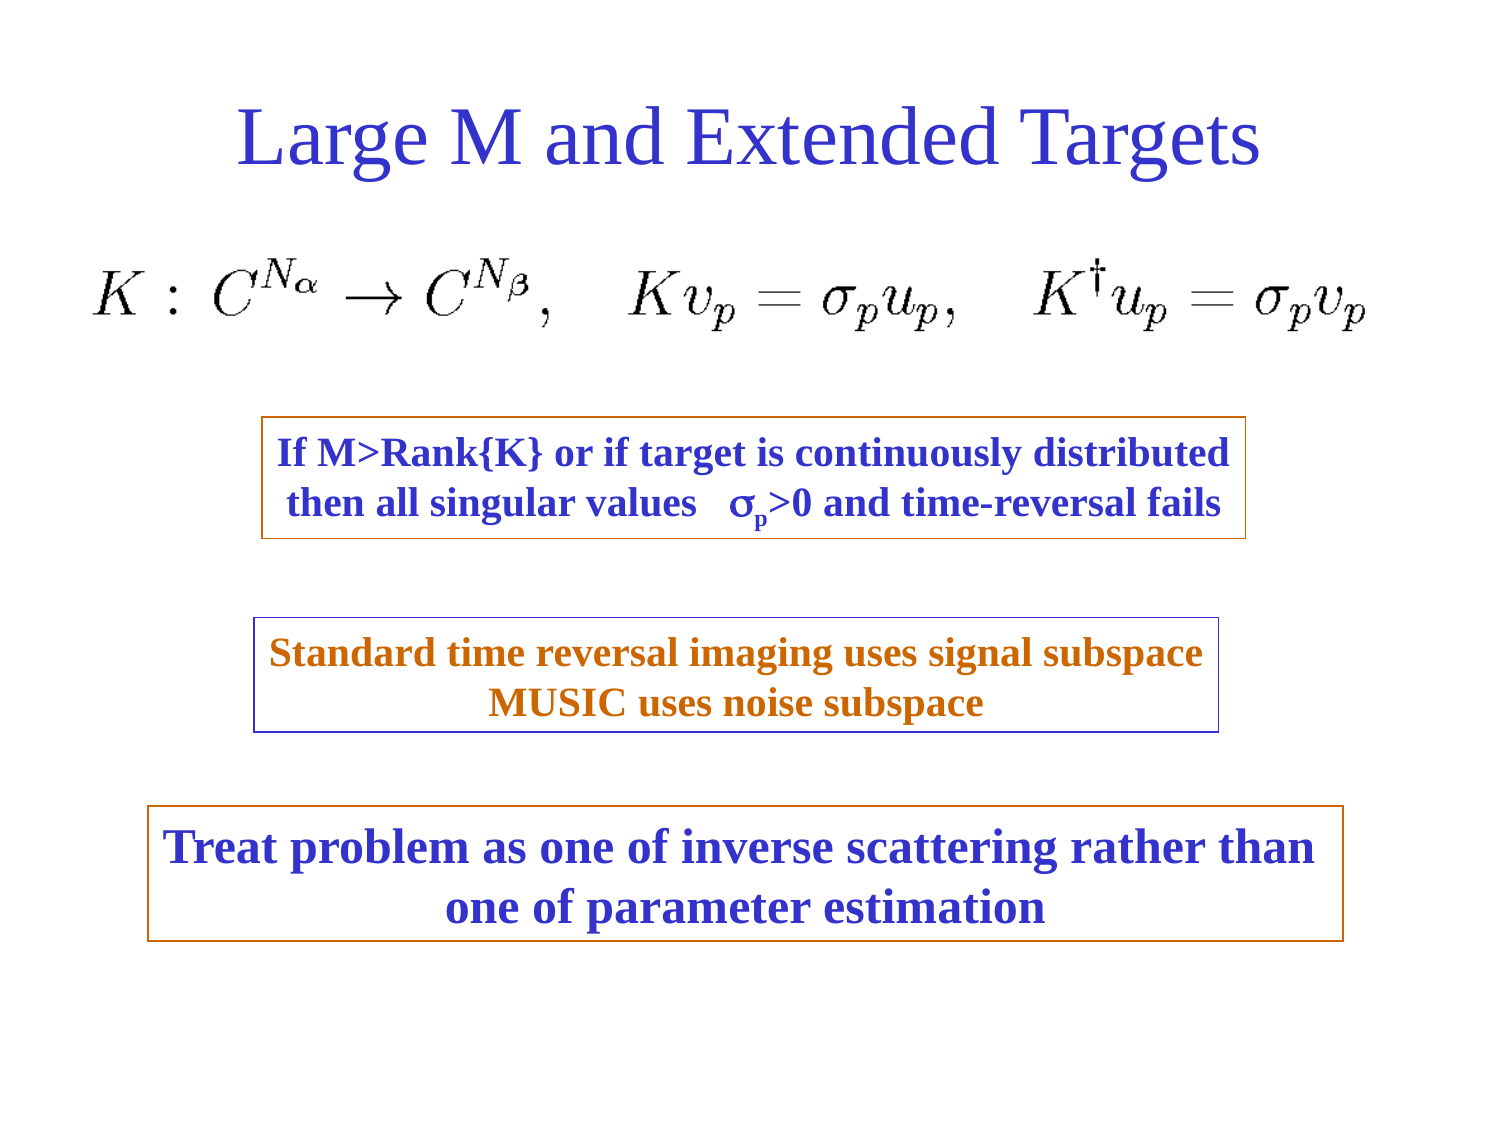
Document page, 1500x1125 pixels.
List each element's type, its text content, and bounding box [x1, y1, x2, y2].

title Large M and Extended Targets [112, 37, 1388, 226]
text_box If M>Rank{K} or if target is continuously distributed then all singular values p>0 and time-reversal fails [261, 416, 1246, 539]
text_box Treat problem as one of inverse scattering rather than one of parameter estimation [147, 806, 1344, 941]
picture [84, 238, 1384, 367]
text_box Standard time reversal imaging uses signal subspace MUSIC uses noise subspace [253, 617, 1219, 733]
